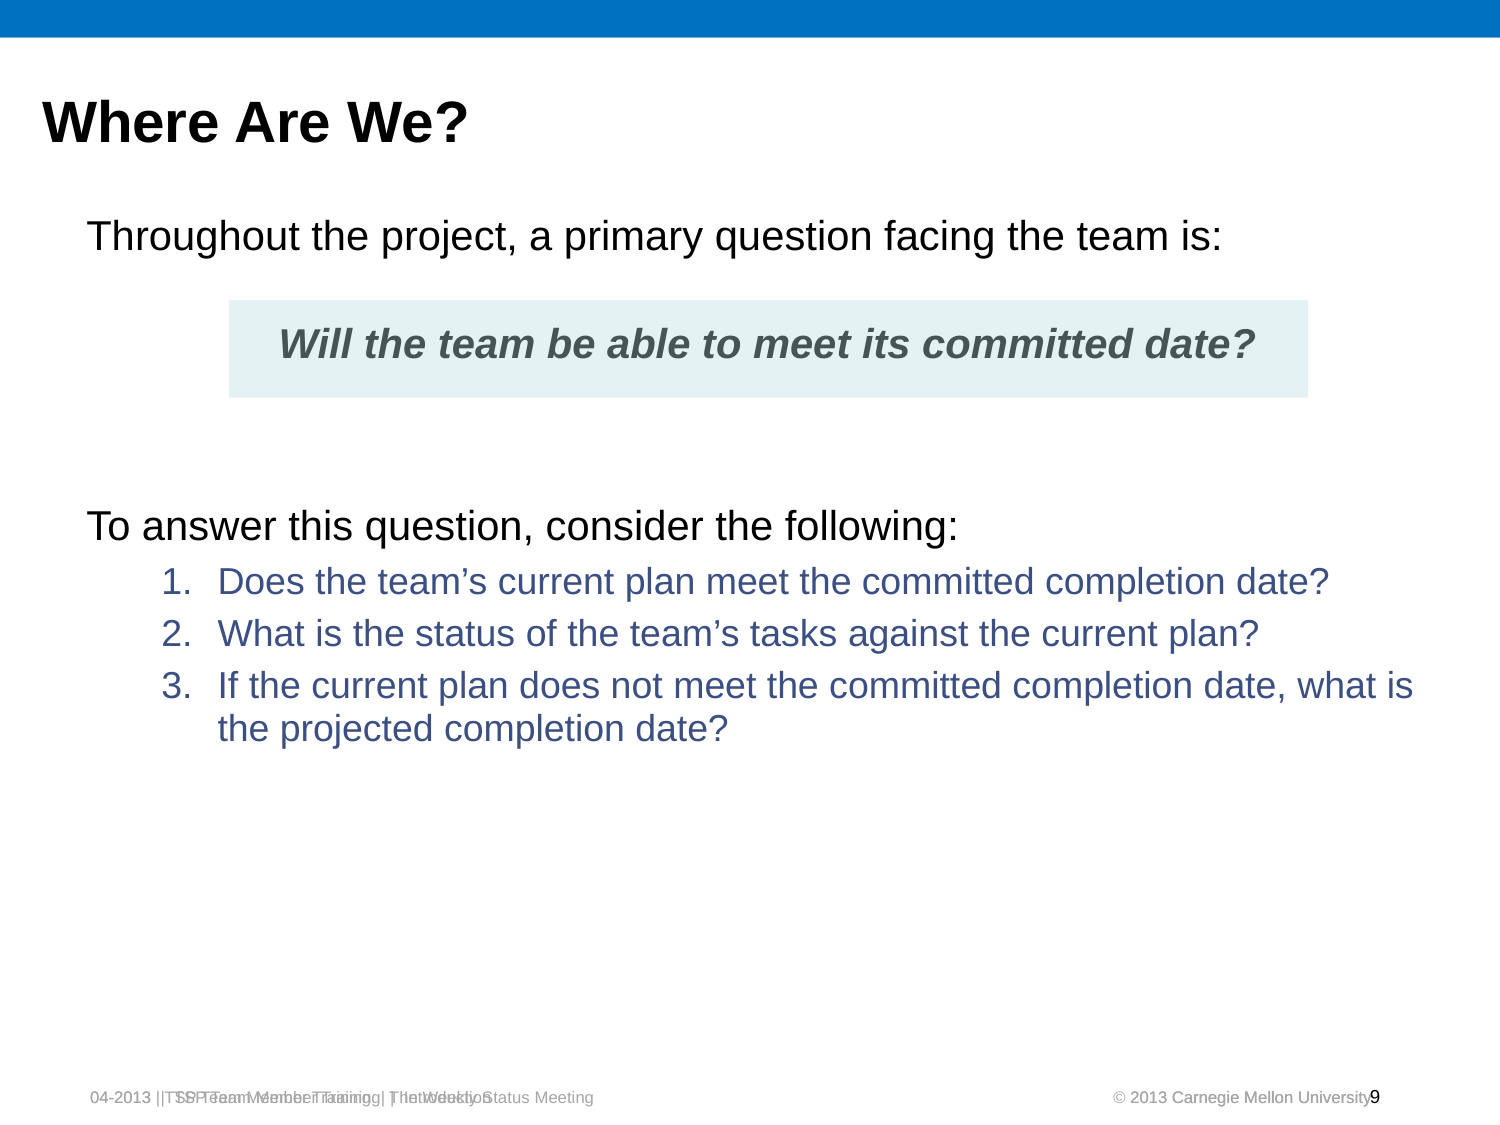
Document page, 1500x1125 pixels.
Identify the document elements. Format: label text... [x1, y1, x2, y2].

text_box [228, 299, 1309, 398]
list Throughout the project, a primary question facing the team is: Will the team be able to meet its committed date? To answer this question, consider the following: Does the team’s current plan meet the committed completion date? What is the status of the team’s tasks against the current plan? If the current plan does not meet the committed completion date, what is the projected completion date? [85, 212, 1438, 1026]
title Where Are We? [41, 97, 1438, 155]
